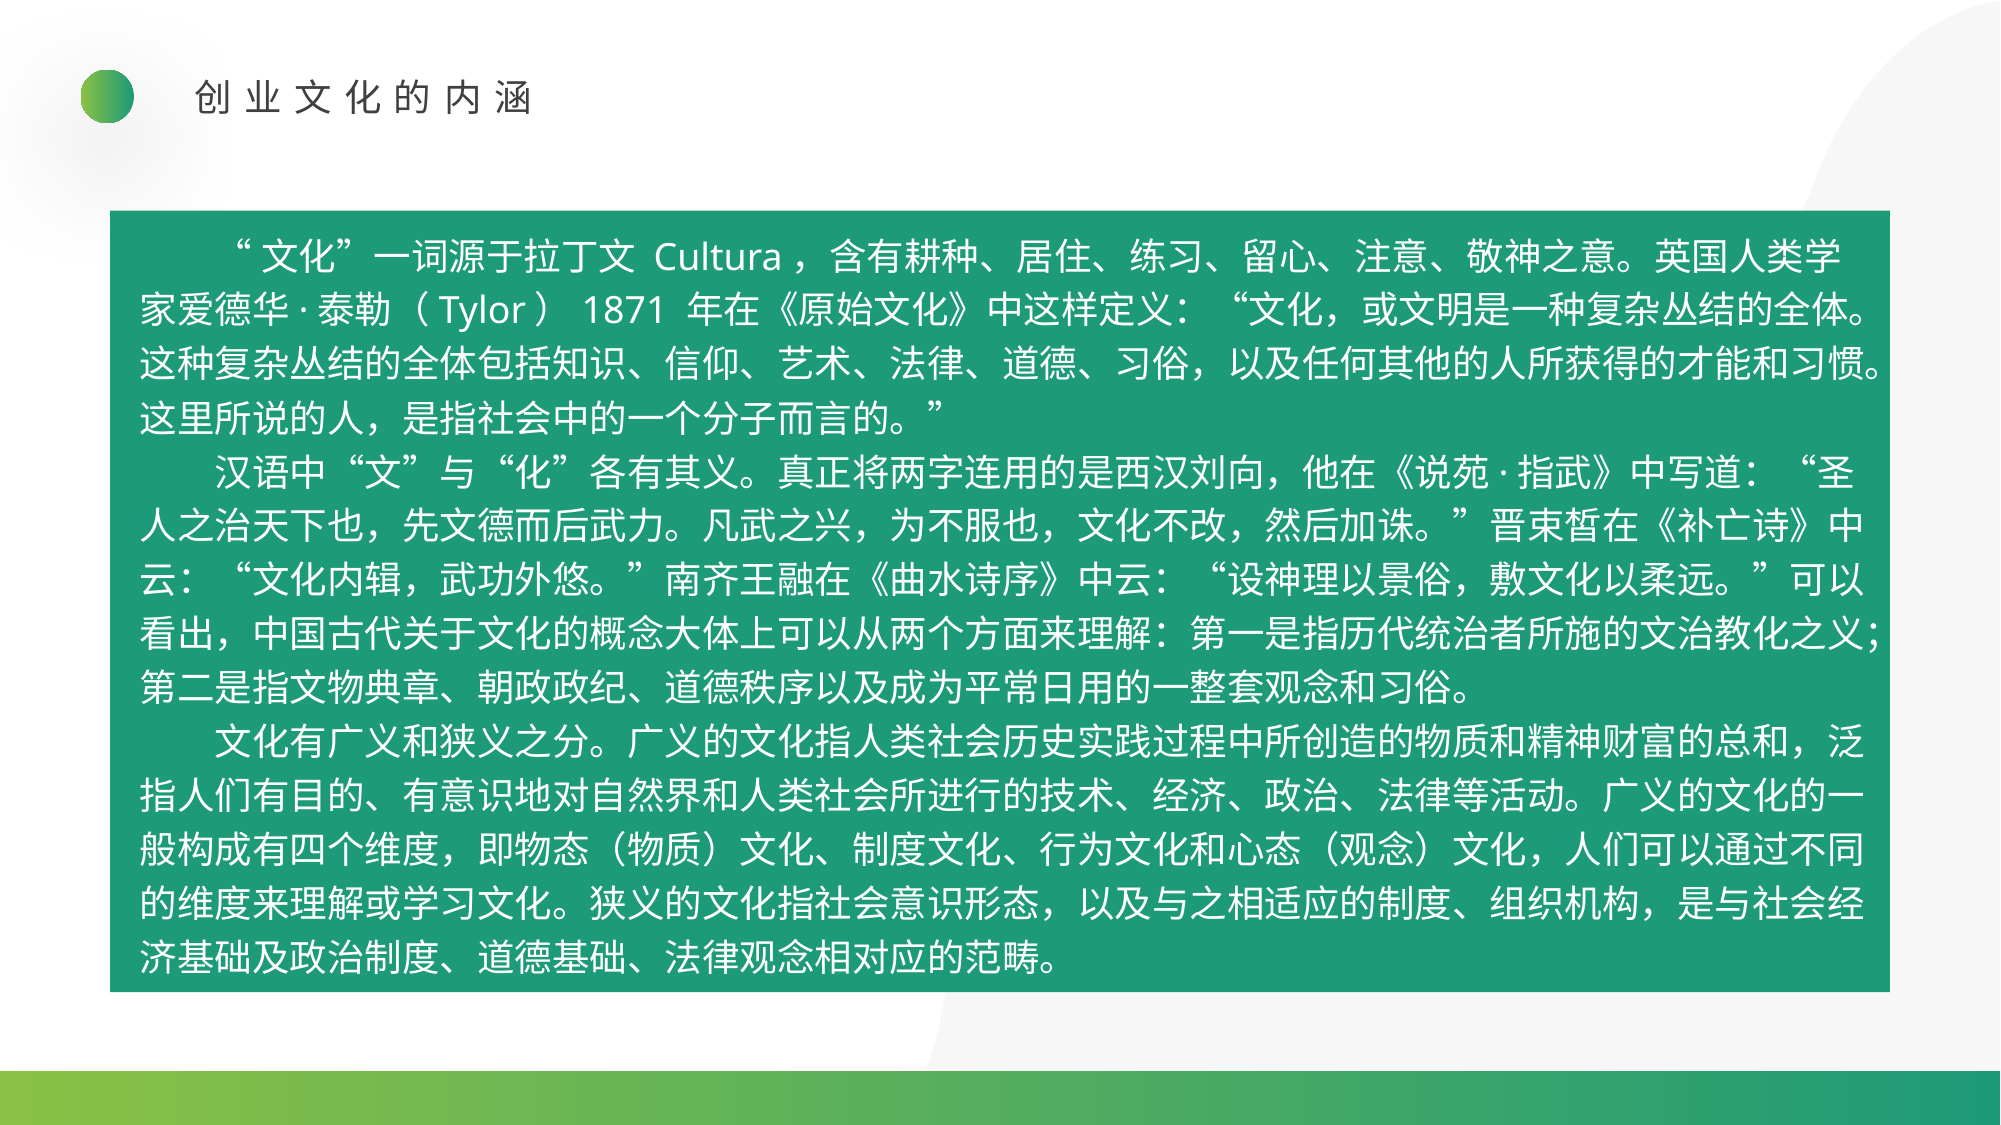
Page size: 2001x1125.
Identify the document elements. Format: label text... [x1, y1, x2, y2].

text_box 创业文化的内涵 [179, 66, 937, 127]
text_box “文化”一词源于拉丁文 Cultura，含有耕种、居住、练习、留心、注意、敬神之意。英国人类学家爱德华·泰勒（Tylor）1871 年在《原始文化》中这样定义：“文化，或文明是一种复杂丛结的全体。这种复杂丛结的全体包括知识、信仰、艺术、法律、道德、习俗，以及任何其他的人所获得的才能和习惯。这里所说的人，是指社会中的一个分子而言的。” 汉语中“文”与“化”各有其义。真正将两字连用的是西汉刘向，他在《说苑·指武》中写道：“圣人之治天下也，先文德而后武力。凡武之兴，为不服也，文化不改，然后加诛。”晋束皙在《补亡诗》中云：“文化内辑，武功外悠。”南齐王融在《曲水诗序》中云：“设神理以景俗，敷文化以柔远。”可以看出，中国古代关于文化的概念大体上可以从两个方面来理解：第一是指历代统治者所施的文治教化之义；第二是指文物典章、朝政政纪、道德秩序以及成为平常日用的一整套观念和习俗。 文化有广义和狭义之分。广义的文化指人类社会历史实践过程中所创造的物质和精神财富的总和，泛指人们有目的、有意识地对自然界和人类社会所进行的技术、经济、政治、法律等活动。广义的文化的一般构成有四个维度，即物态（物质）文化、制度文化、行为文化和心态（观念）文化，人们可以通过不同的维度来理解或学习文化。狭义的文化指社会意识形态，以及与之相适应的制度、组织机构，是与社会经济基础及政治制度、道德基础、法律观念相对应的范畴。 [109, 210, 1891, 993]
